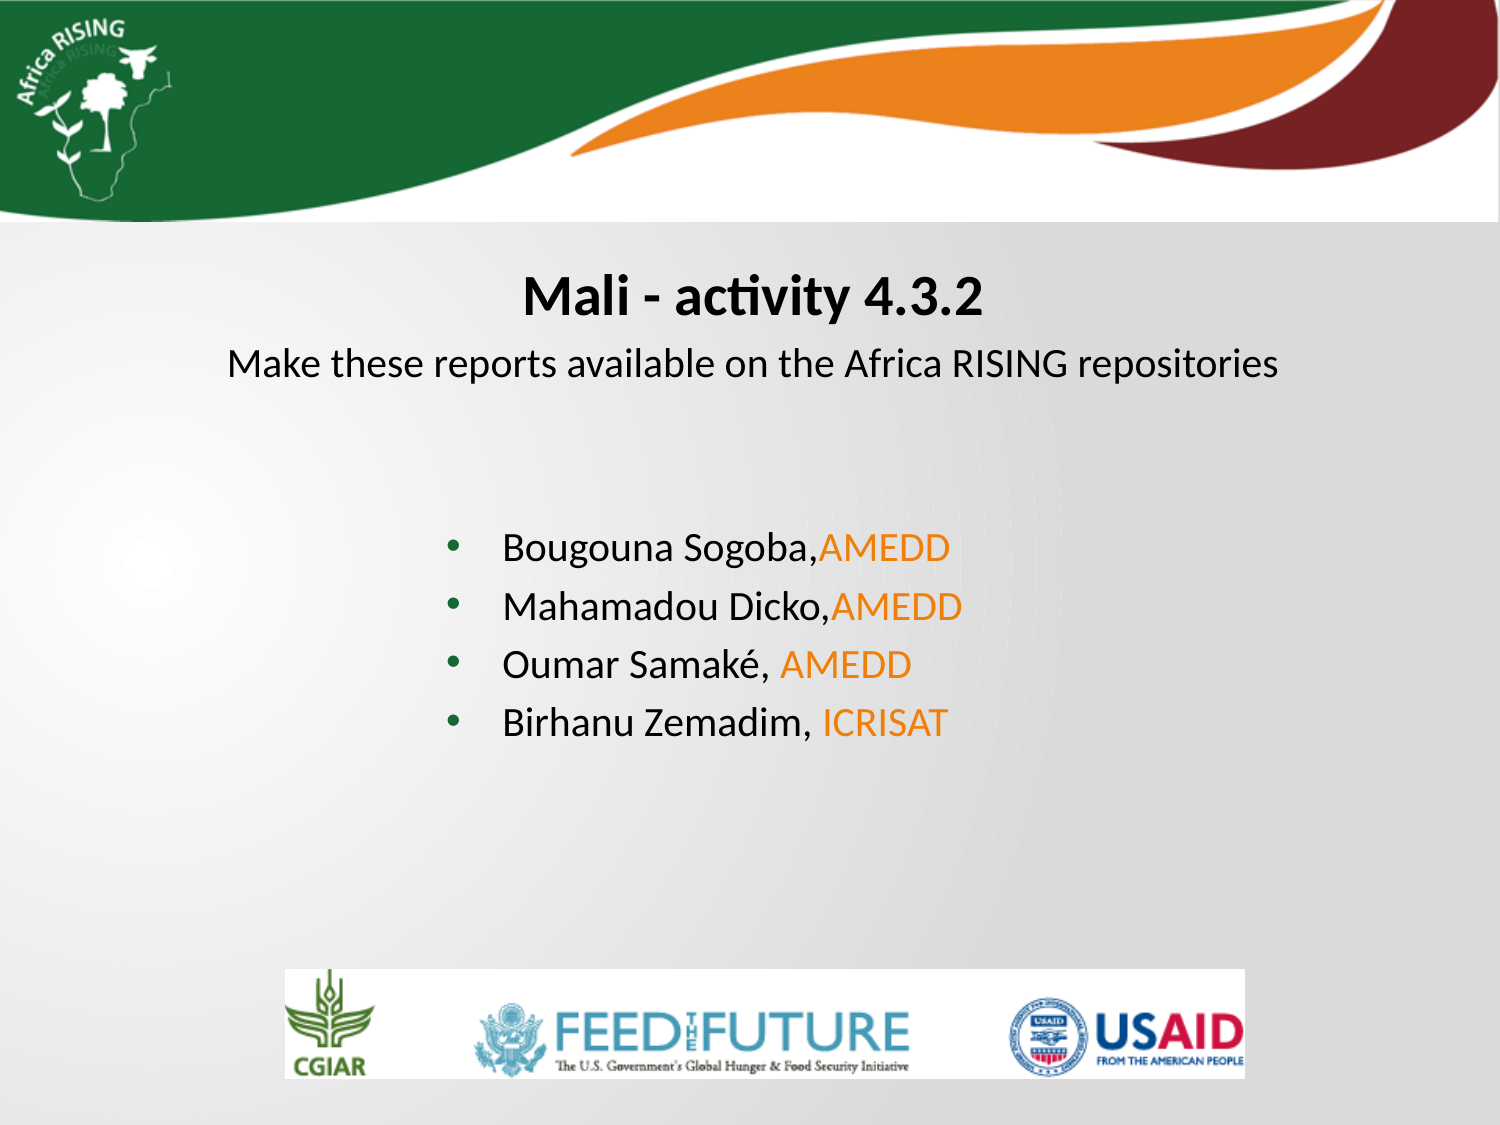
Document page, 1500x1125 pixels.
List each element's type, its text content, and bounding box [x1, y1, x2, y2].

list Mali - activity 4.3.2 Make these reports available on the Africa RISING repositories [24, 249, 1463, 475]
picture [0, 0, 1499, 222]
list Bougouna Sogoba,AMEDD Mahamadou Dicko,AMEDD Oumar Samaké, AMEDD Birhanu Zemadim, ICRISAT [412, 512, 1152, 813]
picture [285, 969, 1245, 1079]
